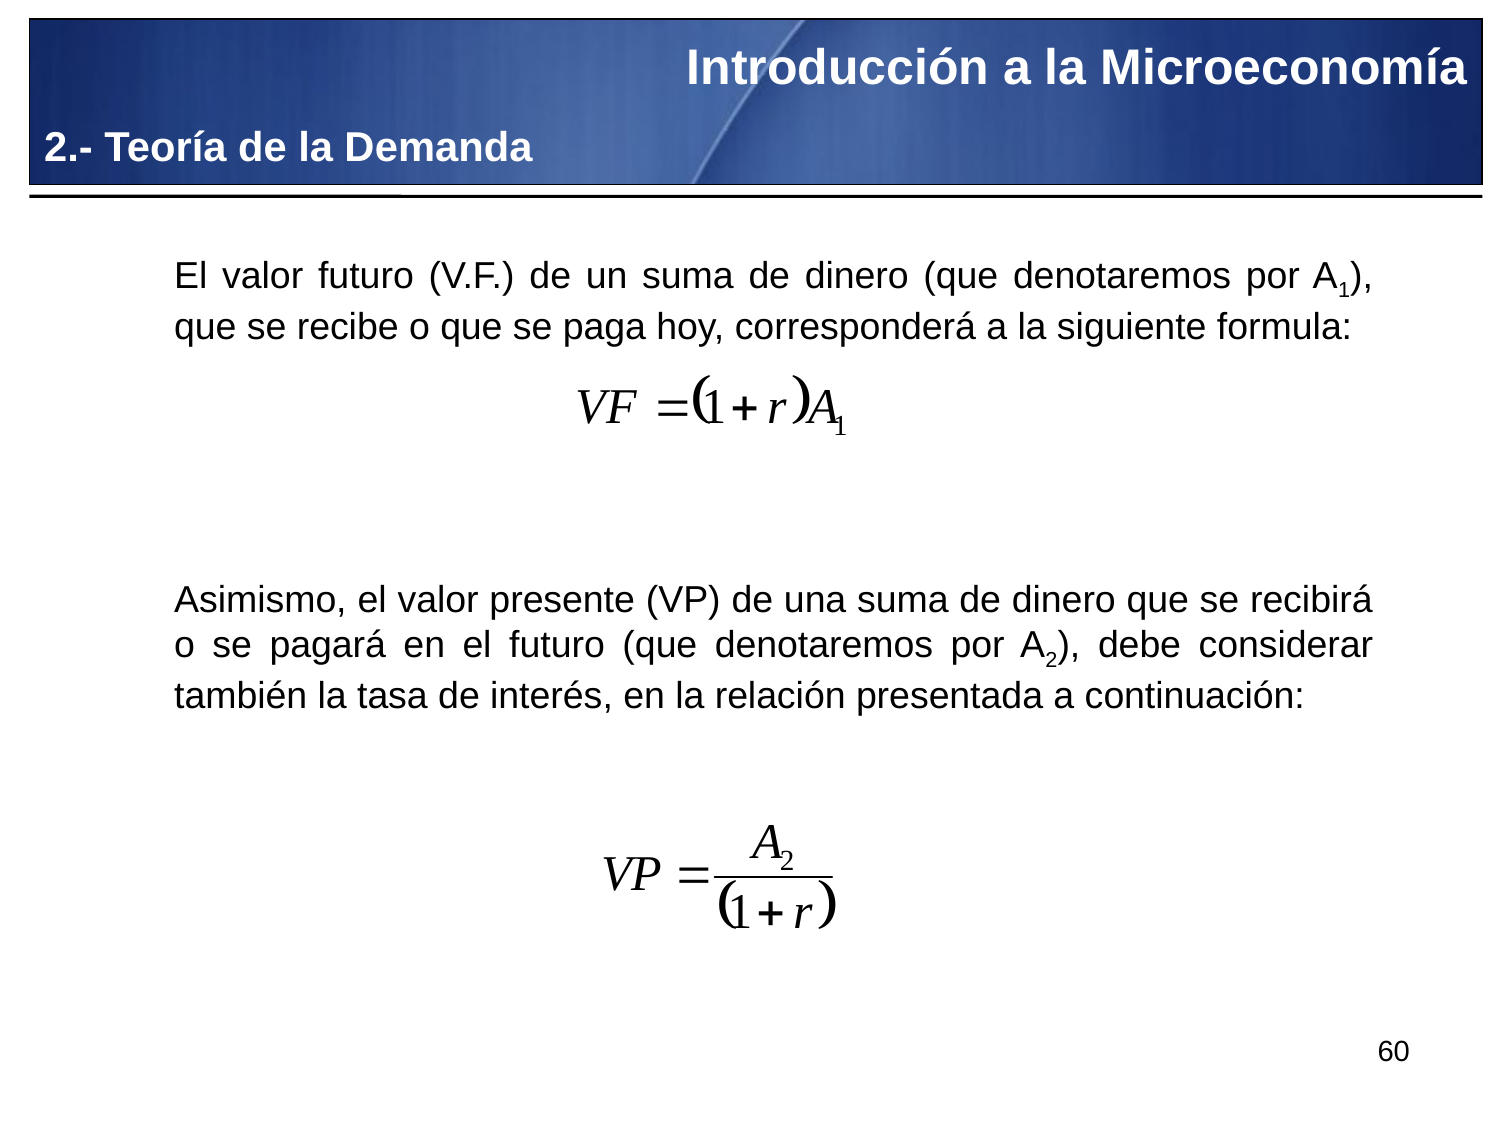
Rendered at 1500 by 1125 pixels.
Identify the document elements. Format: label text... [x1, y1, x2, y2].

text_box Introducción a la Microeconomía [608, 26, 1483, 102]
text_box Asimismo, el valor presente (VP) de una suma de dinero que se recibirá o se pagará en el futuro (que denotaremos por A2), debe considerar también la tasa de interés, en la relación presentada a continuación: [159, 598, 1388, 724]
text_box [572, 373, 857, 445]
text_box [598, 810, 845, 949]
text_box Asimismo, el valor presente (VP) de una suma de dinero que se recibirá o se pagará en el futuro (que denotaremos por A2), debe considerar también la tasa de interés, en la relación presentada a continuación: [159, 567, 1388, 597]
text_box [29, 19, 1483, 185]
text_box 2.- Teoría de la Demanda [29, 112, 585, 178]
text_box El valor futuro (V.F.) de un suma de dinero (que denotaremos por A1), que se recibe o que se paga hoy, corresponderá a la siguiente formula: [159, 243, 1388, 355]
slide_number 60 [1074, 1024, 1426, 1103]
